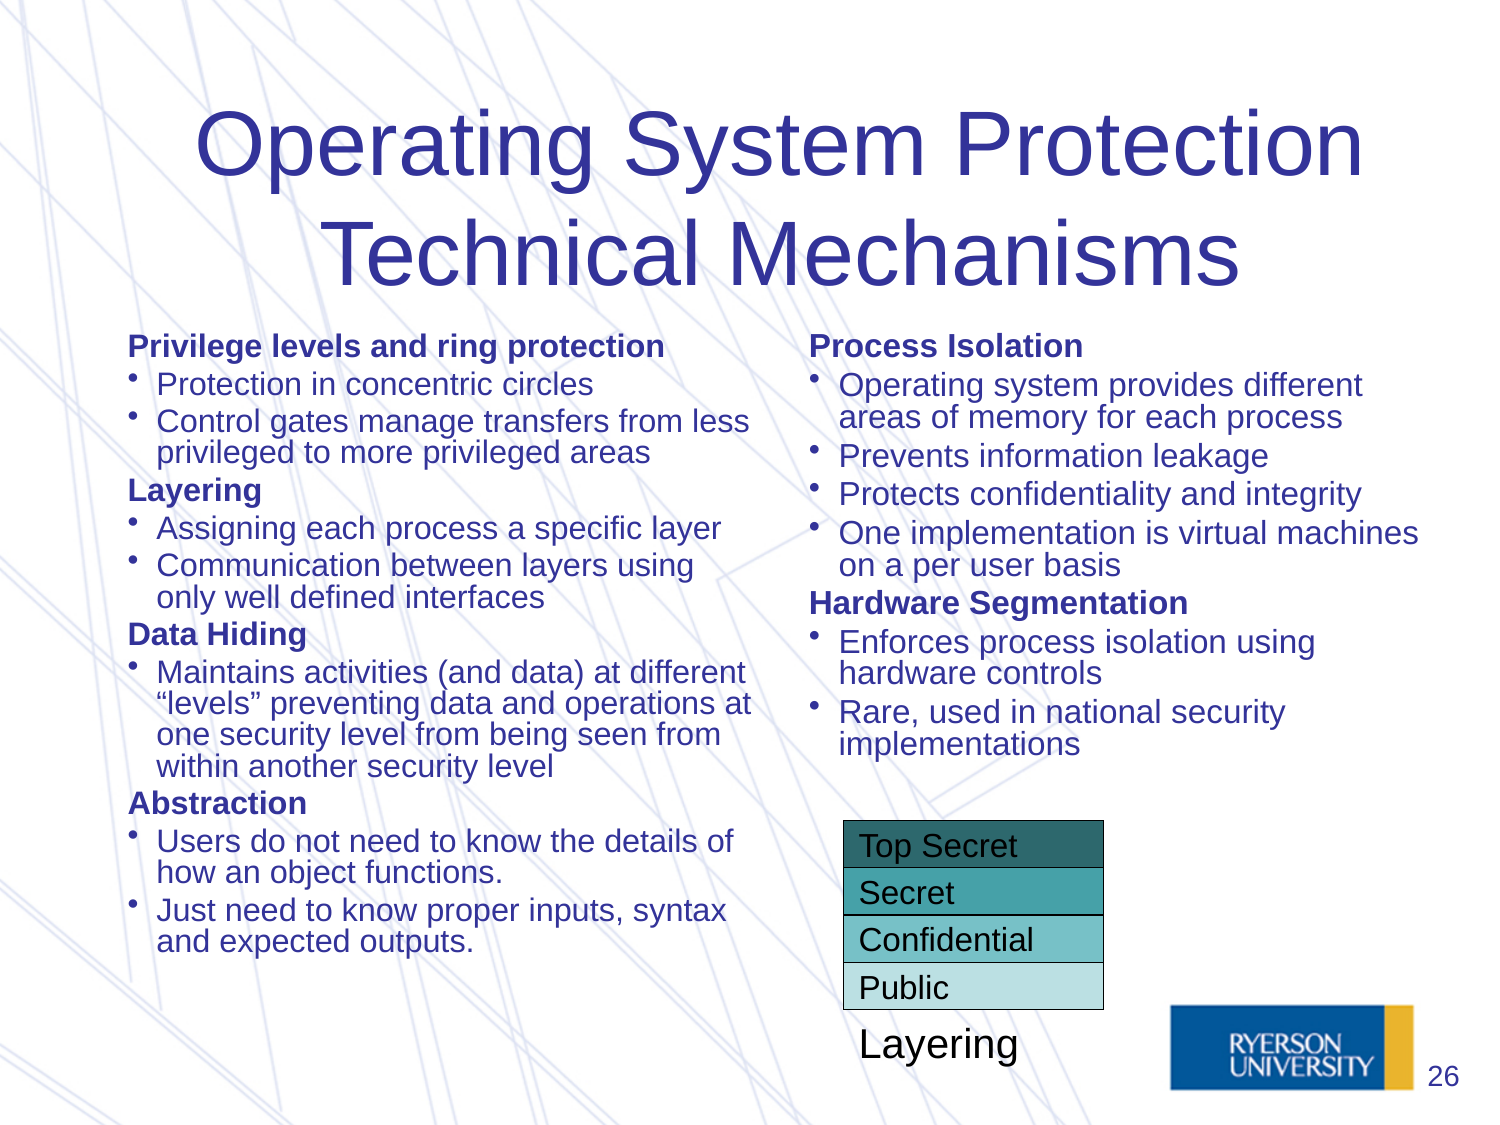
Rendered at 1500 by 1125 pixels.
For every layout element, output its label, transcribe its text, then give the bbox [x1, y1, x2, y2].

slide_number 26 [1399, 1049, 1476, 1113]
list Process Isolation Operating system provides different areas of memory for each process Prevents information leakage Protects confidentiality and integrity One implementation is virtual machines on a per user basis Hardware Segmentation Enforces process isolation using hardware controls Rare, used in national security implementations [793, 324, 1451, 1001]
picture [0, 0, 1500, 1125]
list Privilege levels and ring protection Protection in concentric circles Control gates manage transfers from less privileged to more privileged areas Layering Assigning each process a specific layer Communication between layers using only well defined interfaces Data Hiding Maintains activities (and data) at different “levels” preventing data and operations at one security level from being seen from within another security level Abstraction Users do not need to know the details of how an object functions. Just need to know proper inputs, syntax and expected outputs. [112, 324, 769, 1001]
title Operating System Protection Technical Mechanisms [112, 99, 1451, 288]
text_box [843, 820, 1104, 1075]
